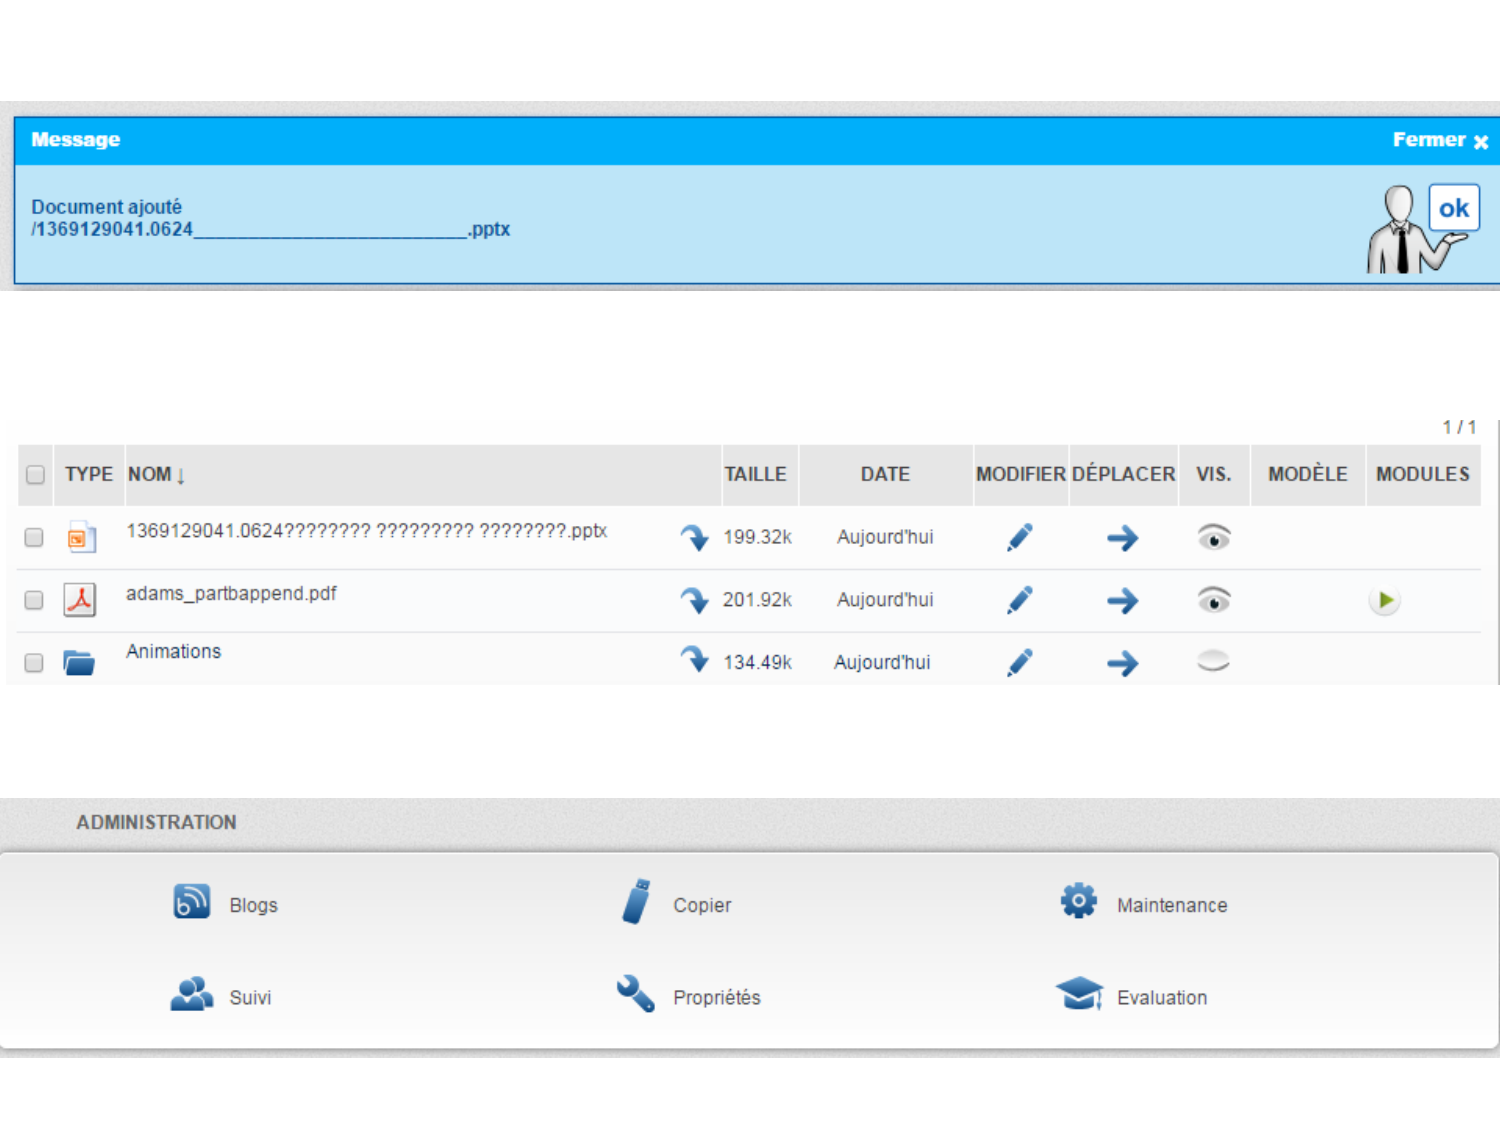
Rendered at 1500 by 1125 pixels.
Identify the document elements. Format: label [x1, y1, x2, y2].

picture [1475, 136, 1488, 149]
picture [5, 420, 1500, 686]
picture [33, 132, 120, 149]
picture [0, 798, 1500, 1059]
picture [0, 101, 1500, 292]
picture [1394, 132, 1466, 146]
